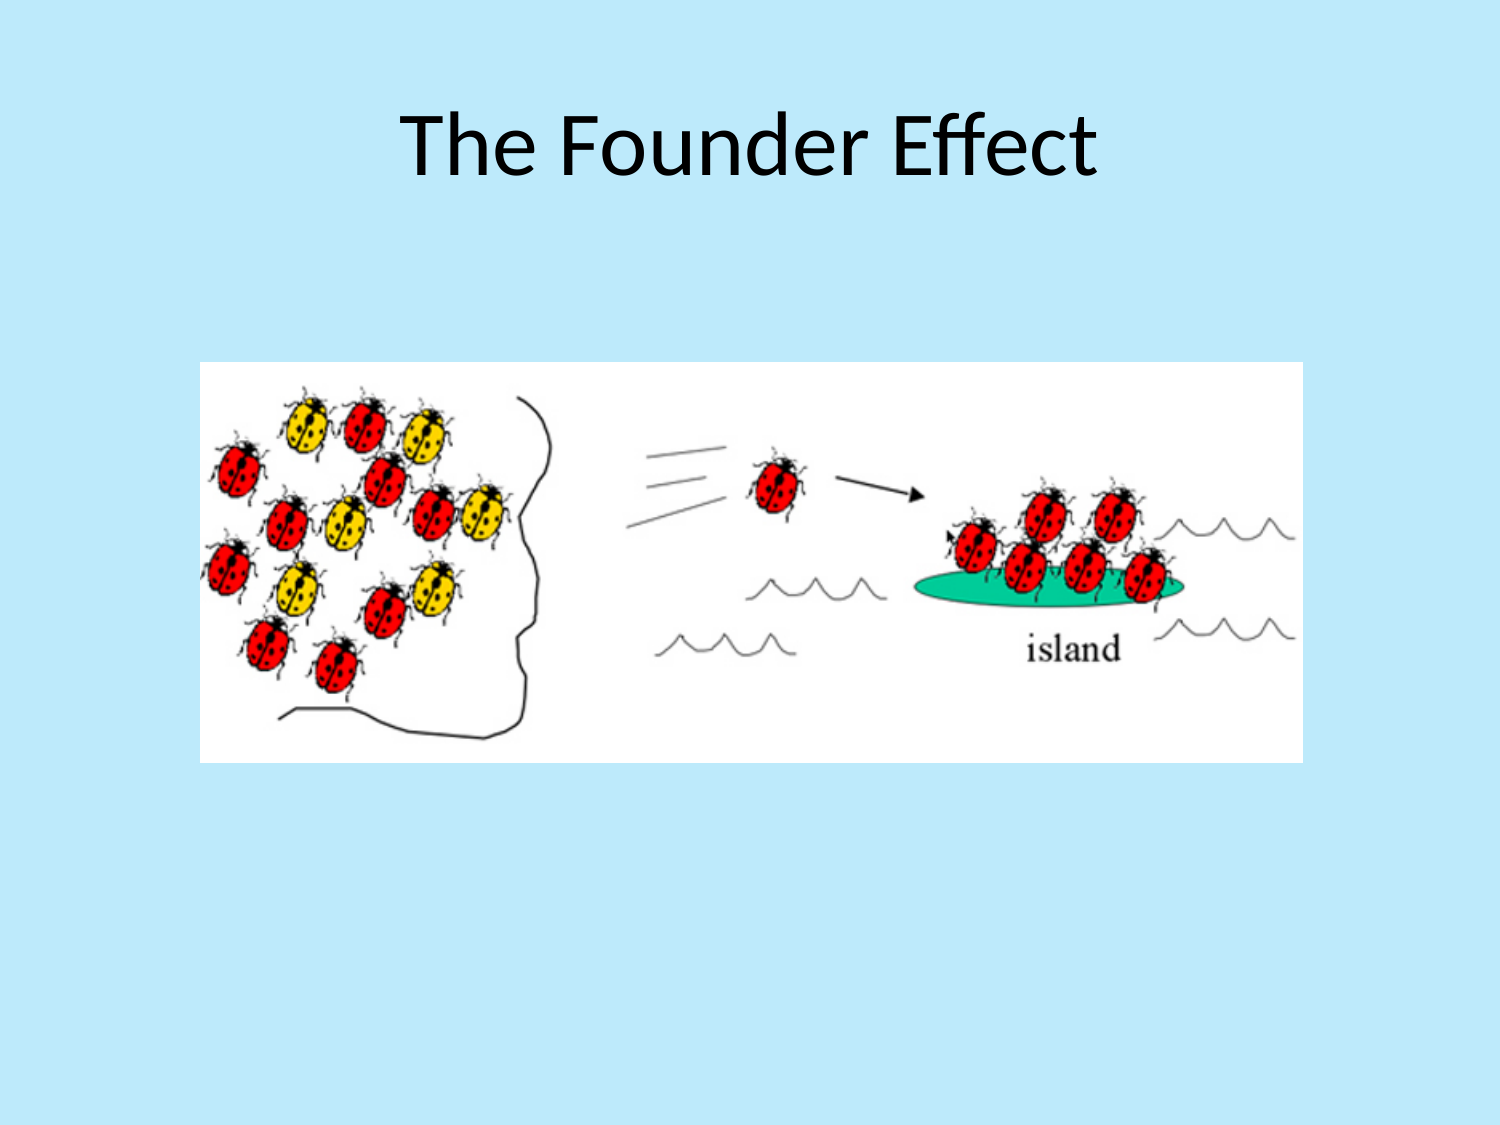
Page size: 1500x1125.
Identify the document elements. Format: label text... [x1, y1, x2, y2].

picture [199, 362, 1303, 763]
title The Founder Effect [75, 45, 1425, 233]
